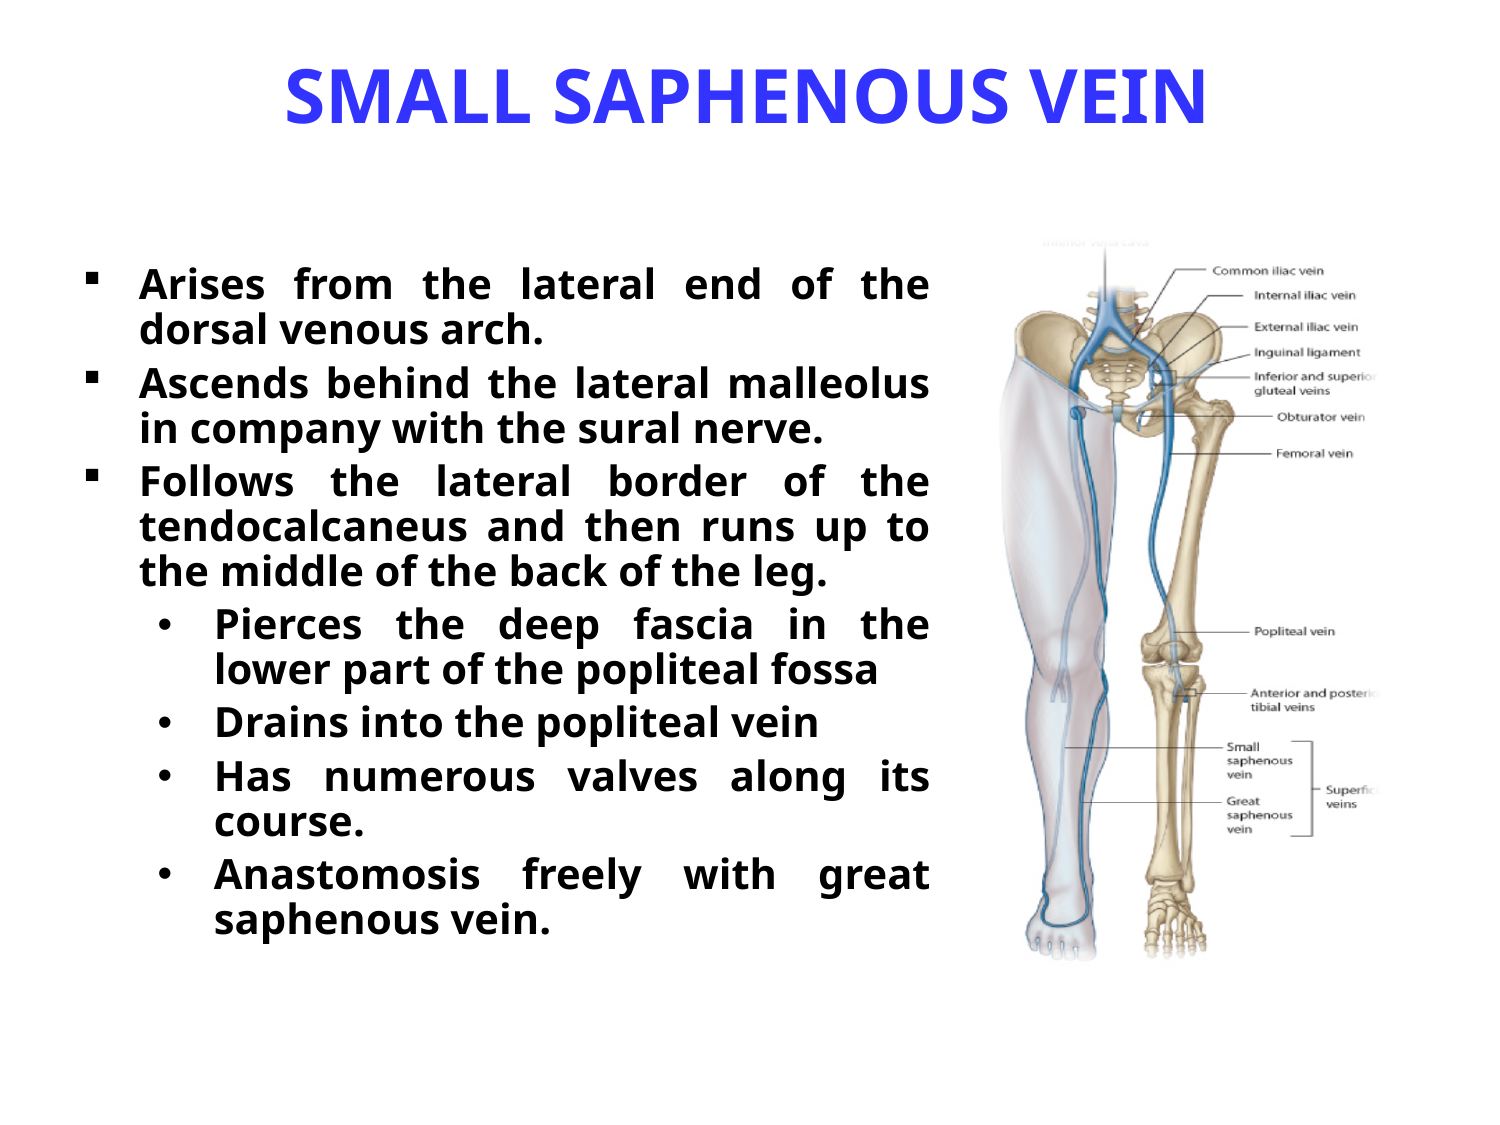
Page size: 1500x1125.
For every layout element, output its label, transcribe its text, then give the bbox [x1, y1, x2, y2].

picture [993, 237, 1382, 968]
list Arises from the lateral end of the dorsal venous arch. Ascends behind the lateral malleolus in company with the sural nerve. Follows the lateral border of the tendocalcaneus and then runs up to the middle of the back of the leg. Pierces the deep fascia in the lower part of the popliteal fossa Drains into the popliteal vein Has numerous valves along its course. Anastomosis freely with great saphenous vein. [1, 255, 947, 930]
title SMALL SAPHENOUS VEIN [72, 0, 1424, 188]
